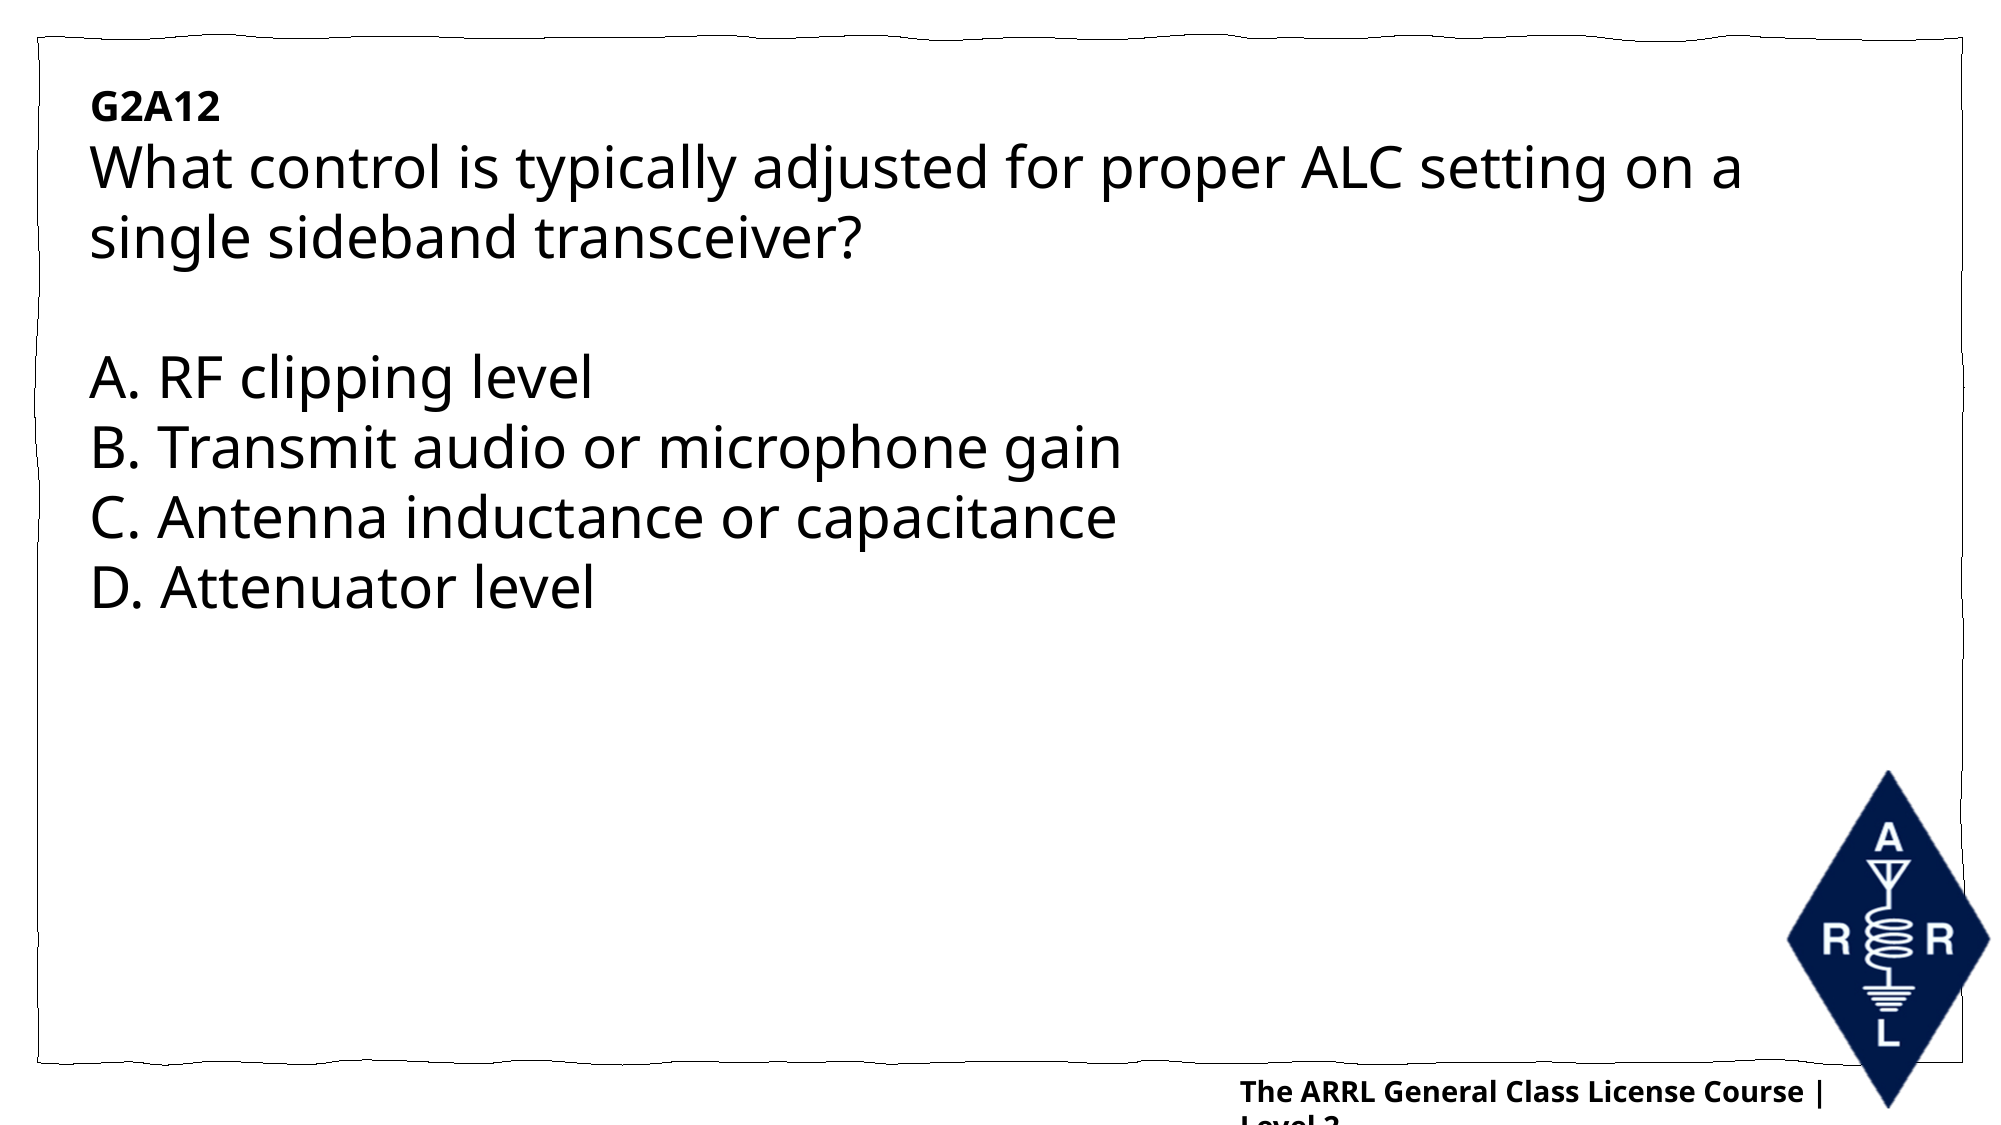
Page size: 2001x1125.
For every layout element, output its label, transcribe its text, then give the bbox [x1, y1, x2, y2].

picture [1773, 752, 1999, 1125]
text_box G2A12 What control is typically adjusted for proper ALC setting on a single sideband transceiver? A. RF clipping level B. Transmit audio or microphone gain C. Antenna inductance or capacitance D. Attenuator level [75, 72, 1850, 628]
